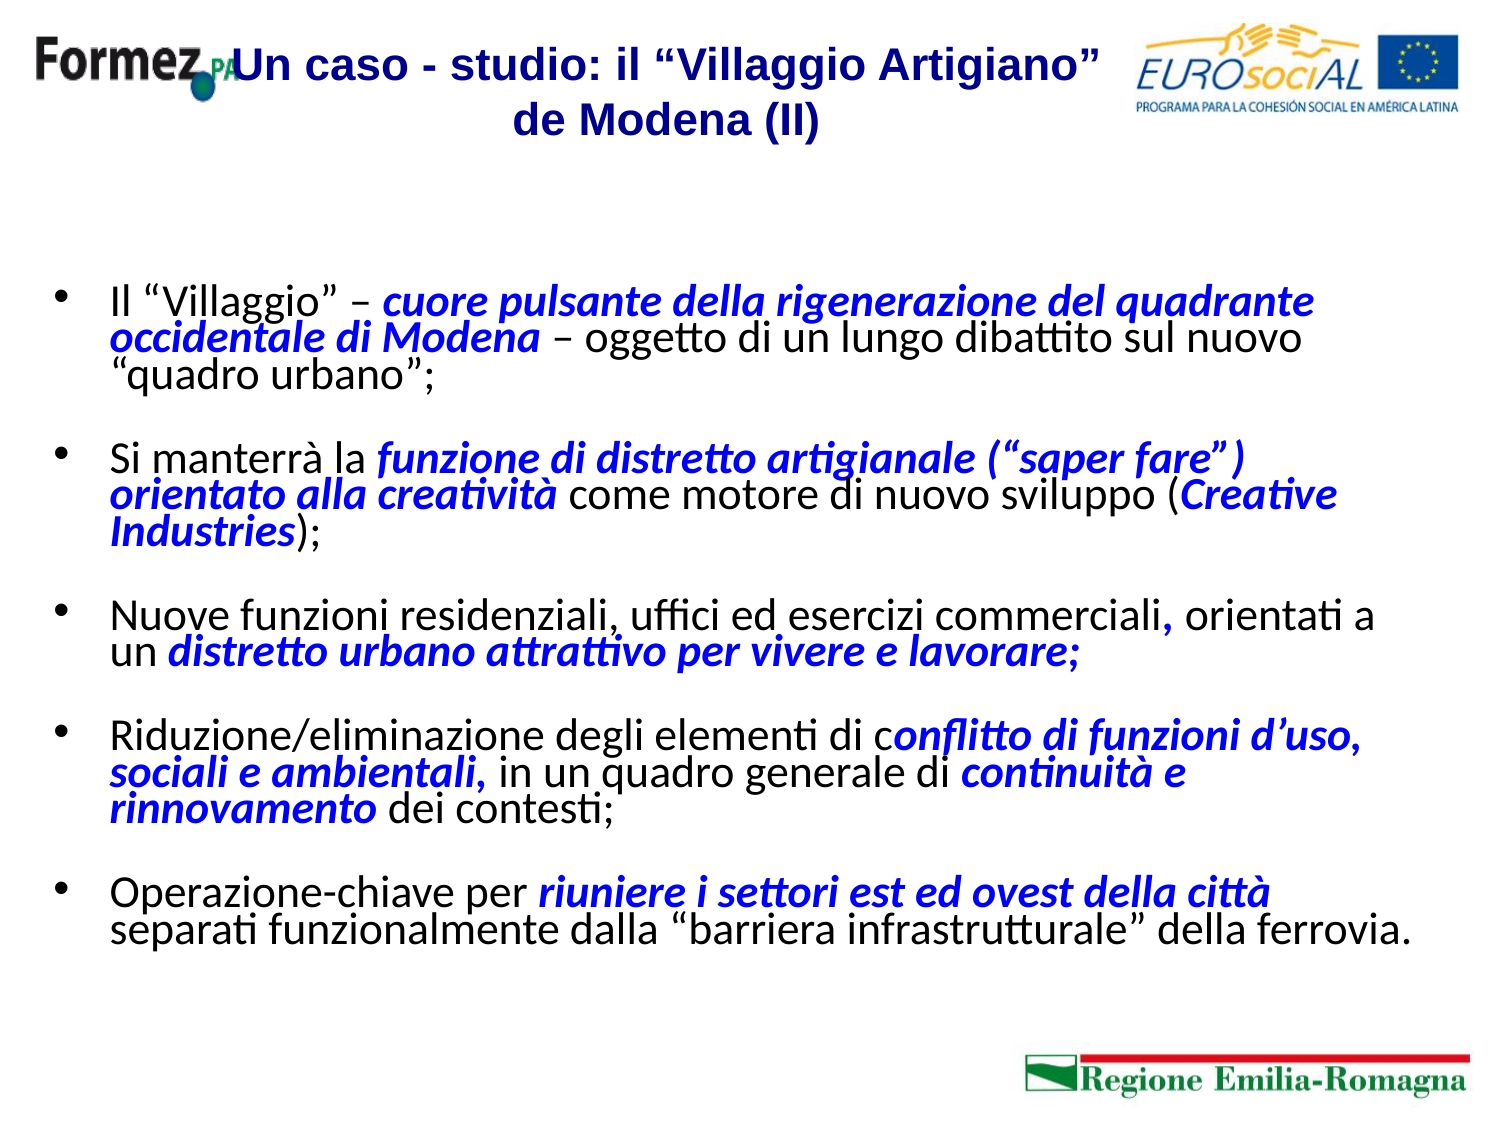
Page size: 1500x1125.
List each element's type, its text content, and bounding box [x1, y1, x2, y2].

text_box Il “Villaggio” – cuore pulsante della rigenerazione del quadrante occidentale di Modena – oggetto di un lungo dibattito sul nuovo “quadro urbano”; Si manterrà la funzione di distretto artigianale (“saper fare”) orientato alla creatività come motore di nuovo sviluppo (Creative Industries); Nuove funzioni residenziali, uffici ed esercizi commerciali, orientati a un distretto urbano attrattivo per vivere e lavorare; Riduzione/eliminazione degli elementi di conflitto di funzioni d’uso, sociali e ambientali, in un quadro generale di continuità e rinnovamento dei contesti; Operazione-chiave per riuniere i settori est ed ovest della città separati funzionalmente dalla “barriera infrastrutturale” della ferrovia. [38, 214, 1439, 965]
picture [1009, 1042, 1483, 1113]
picture [32, 26, 241, 105]
text_box Un caso - studio: il “Villaggio Artigiano” de Modena (II) [198, 26, 1135, 152]
picture [1134, 23, 1460, 113]
